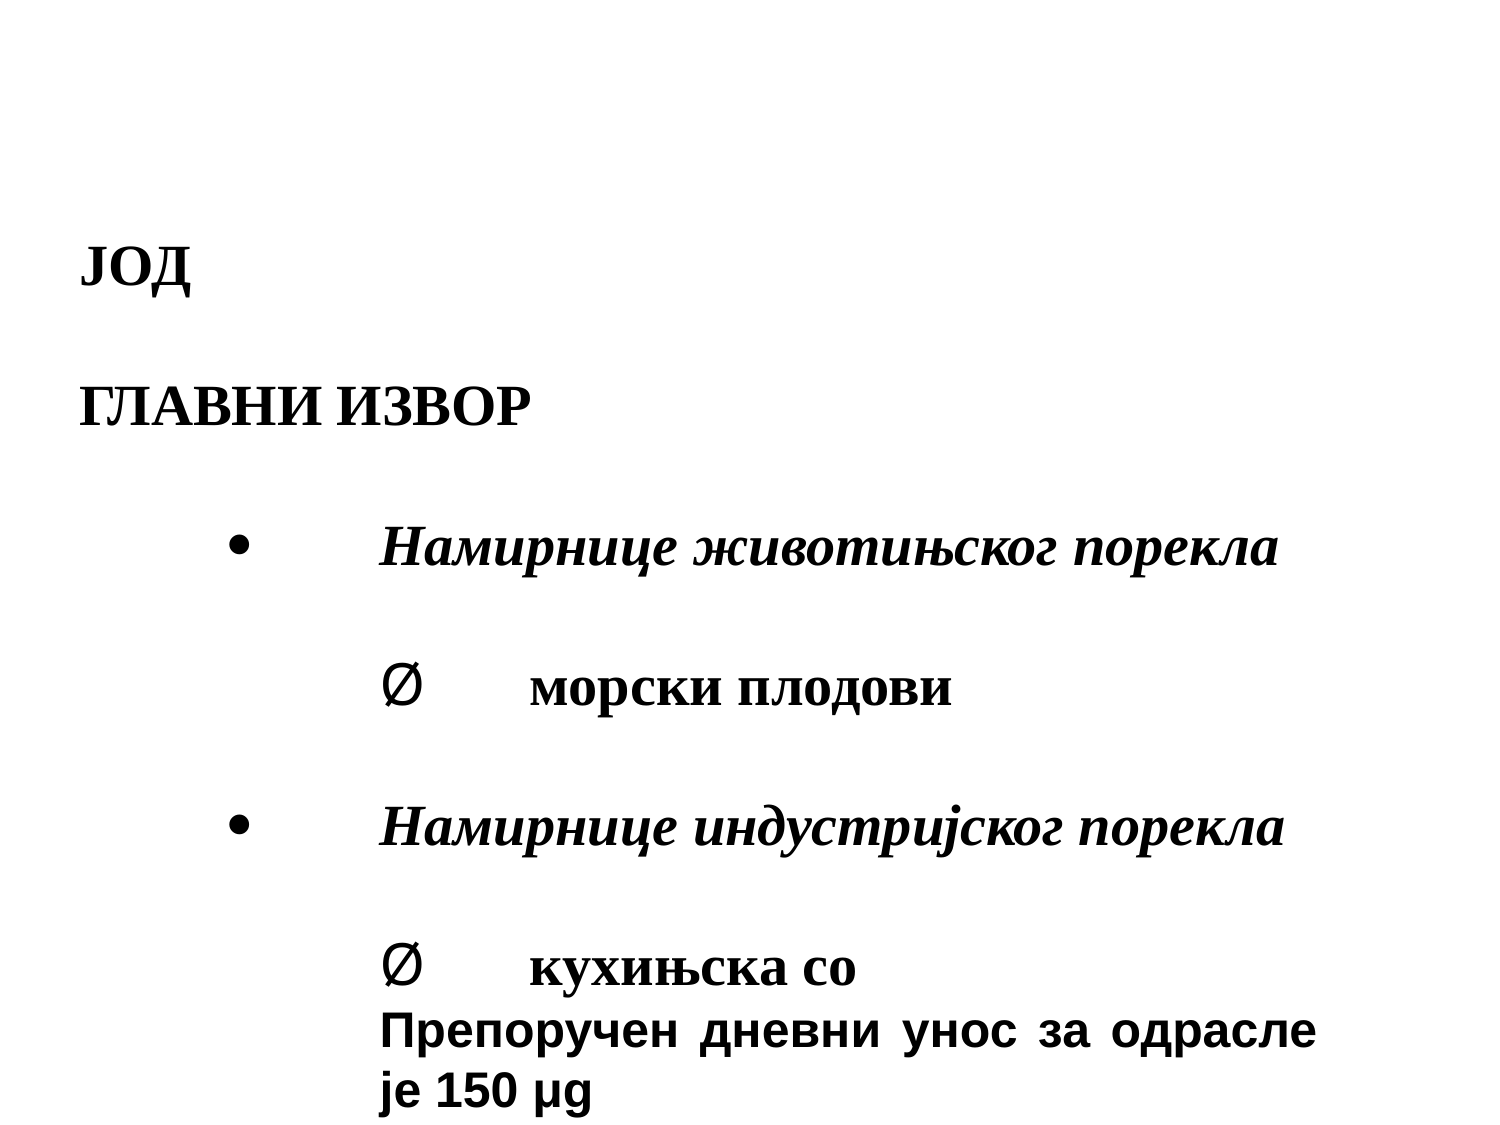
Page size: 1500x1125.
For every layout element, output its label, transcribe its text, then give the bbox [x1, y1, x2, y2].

text_box ЈОД ГЛАВНИ ИЗВОР · Намирнице животињског порекла Ø морски плодови · Намирнице индустријског порекла Ø кухињска со Препоручен дневни унос за одрасле је 150 μg [64, 219, 1353, 1125]
